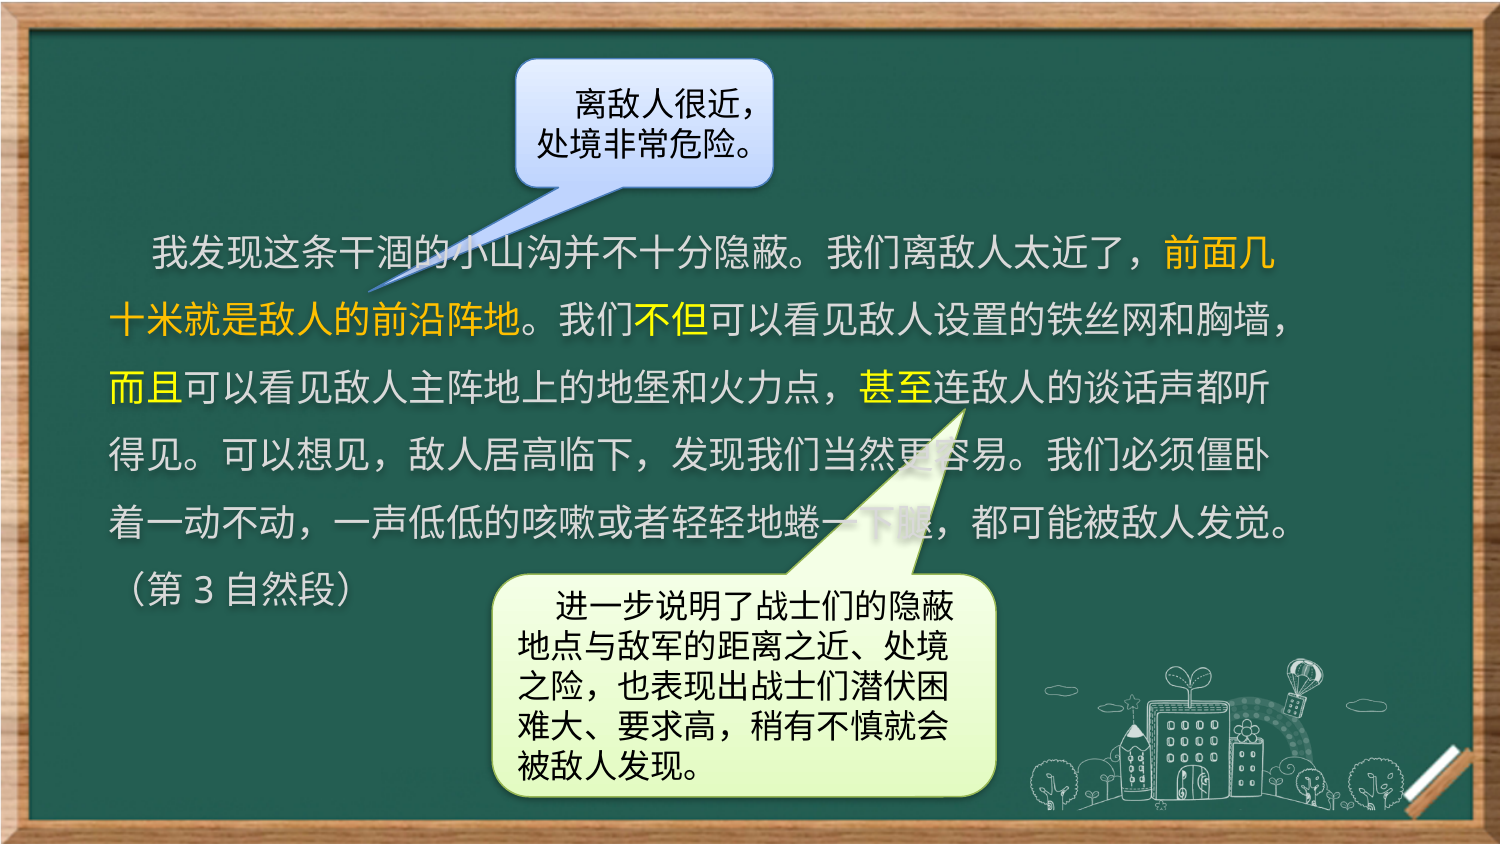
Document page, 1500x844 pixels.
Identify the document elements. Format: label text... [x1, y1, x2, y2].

text_box 进一步说明了战士们的隐蔽地点与敌军的距离之近、处境之险，也表现出战士们潜伏困难大、要求高，稍有不慎就会被敌人发现。 [491, 628, 943, 798]
text_box 我发现这条干涸的小山沟并不十分隐蔽。我们离敌人太近了，前面几十米就是敌人的前沿阵地。我们不但可以看见敌人设置的铁丝网和胸墙，而且可以看见敌人主阵地上的地堡和火力点，甚至连敌人的谈话声都听得见。可以想见，敌人居高临下，发现我们当然更容易。我们必须僵卧着一动不动，一声低低的咳嗽或者轻轻地蜷一下腿，都可能被敌人发觉。（第3自然段） [93, 199, 1301, 619]
picture [0, 0, 1500, 844]
text_box 离敌人很近，处境非常危险。 [514, 57, 775, 197]
